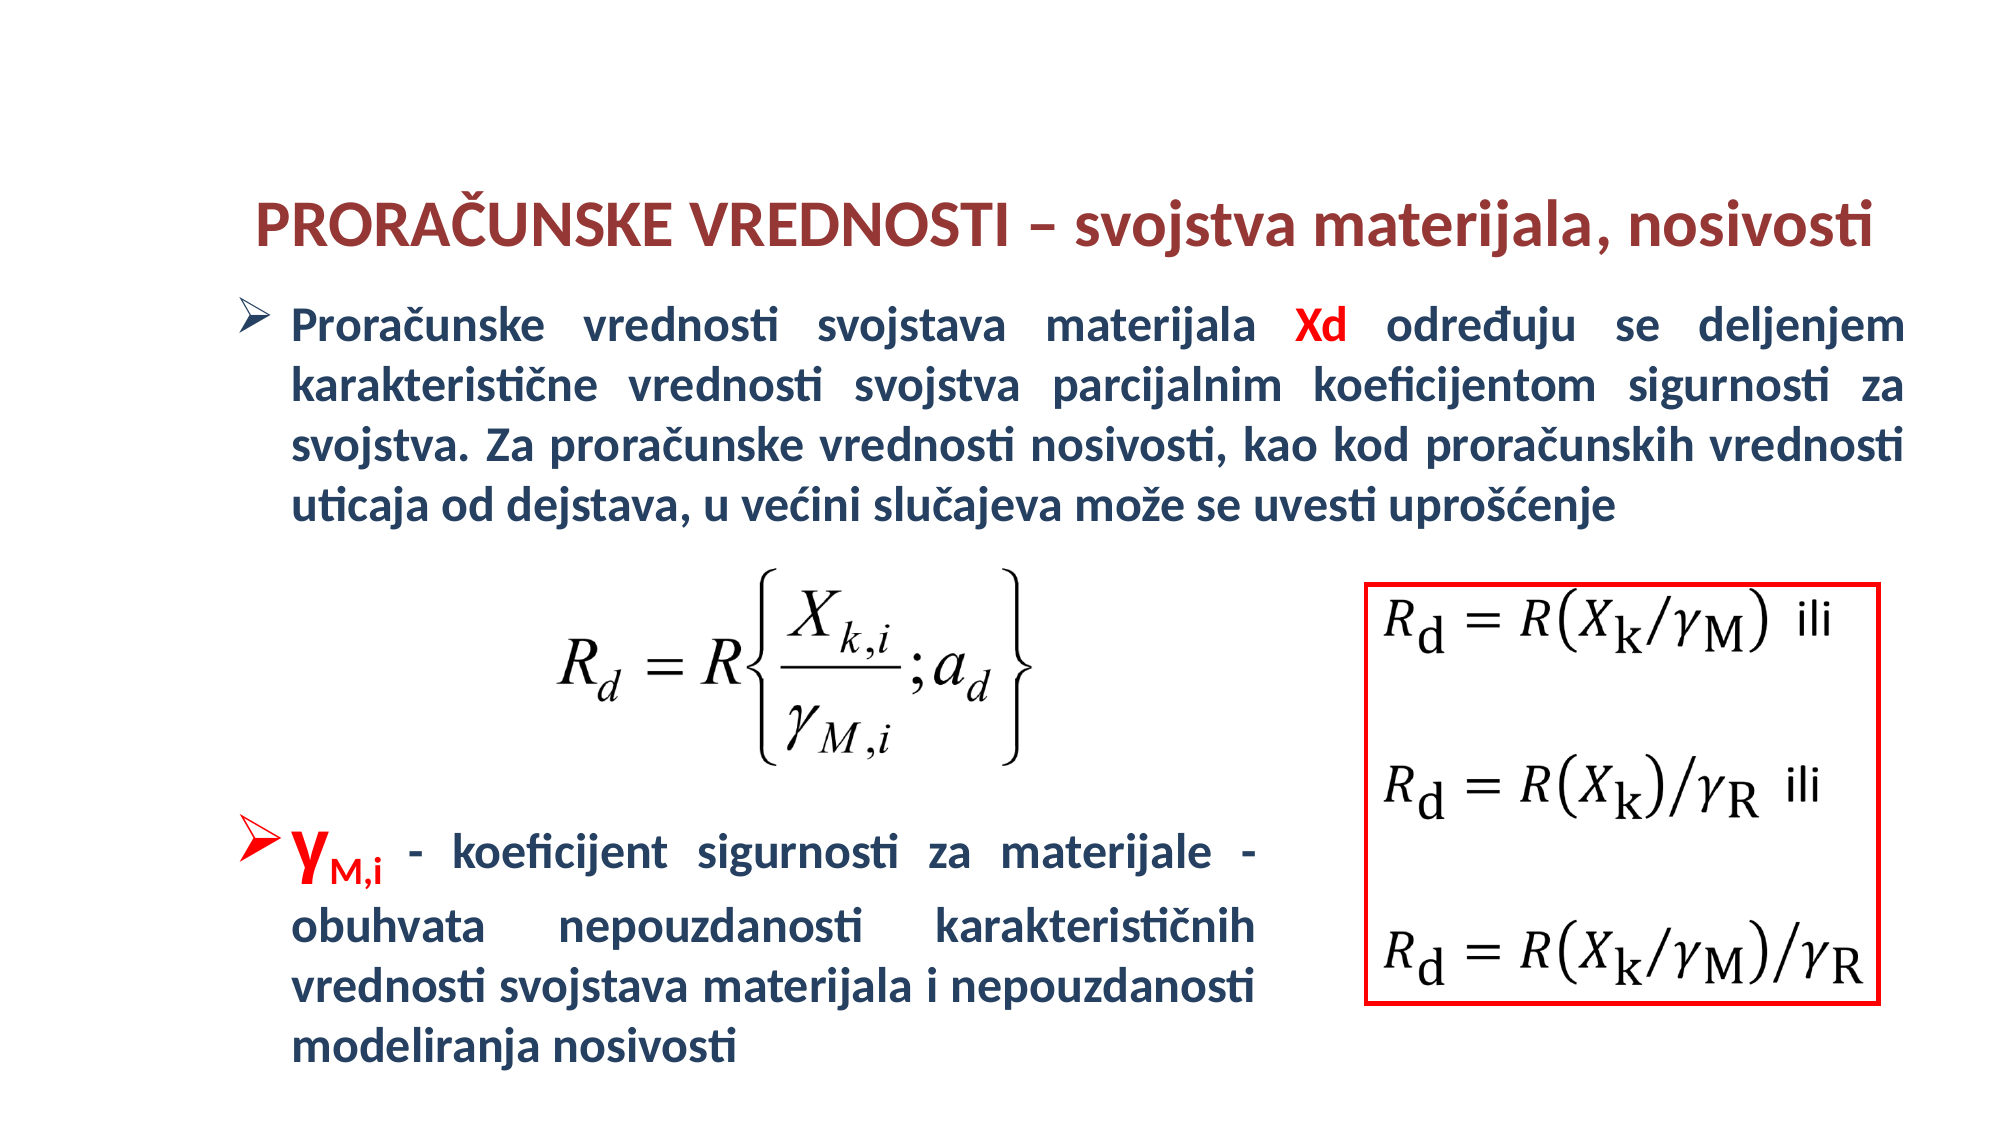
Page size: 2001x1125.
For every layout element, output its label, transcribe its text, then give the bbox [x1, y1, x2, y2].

picture [1368, 586, 1877, 1002]
picture [538, 547, 1046, 770]
text_box Proračunske vrednosti svojstava materijala Xd određuju se deljenjem karakteristične vrednosti svojstva parcijalnim koeficijentom sigurnosti za svojstva. Za proračunske vrednosti nosivosti, kao kod proračunskih vrednosti uticaja od dejstava, u većini slučajeva može se uvesti uprošćenje [220, 284, 1922, 846]
text_box PRORAČUNSKE VREDNOSTI – svojstva materijala, nosivosti [220, 172, 1910, 268]
text_box γM,i - koeficijent sigurnosti za materijale - obuhvata nepouzdanosti karakterističnih vrednosti svojstava materijala i nepouzdanosti modeliranja nosivosti [220, 793, 1272, 1080]
